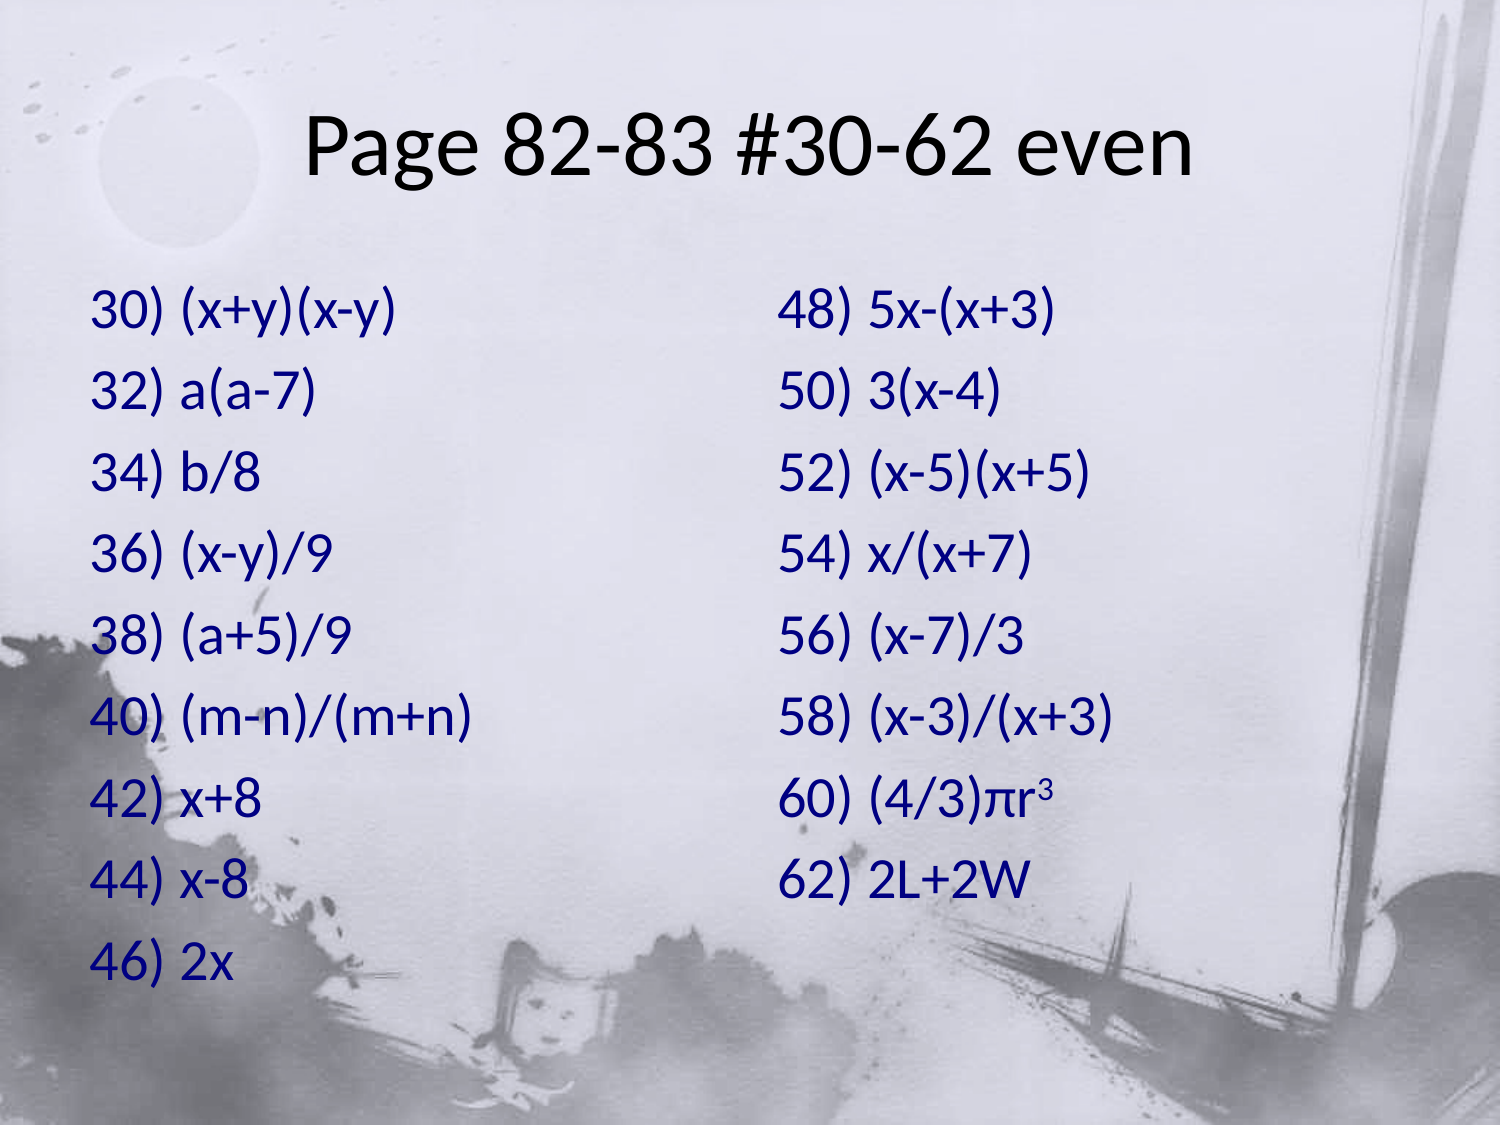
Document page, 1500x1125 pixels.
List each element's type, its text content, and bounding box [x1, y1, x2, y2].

list 48) 5x-(x+3) 50) 3(x-4) 52) (x-5)(x+5) 54) x/(x+7) 56) (x-7)/3 58) (x-3)/(x+3) 60) (4/3)πr3 62) 2L+2W [762, 262, 1425, 1005]
list 30) (x+y)(x-y) 32) a(a-7) 34) b/8 36) (x-y)/9 38) (a+5)/9 40) (m-n)/(m+n) 42) x+8 44) x-8 46) 2x [75, 262, 738, 1005]
title Page 82-83 #30-62 even [75, 45, 1425, 233]
